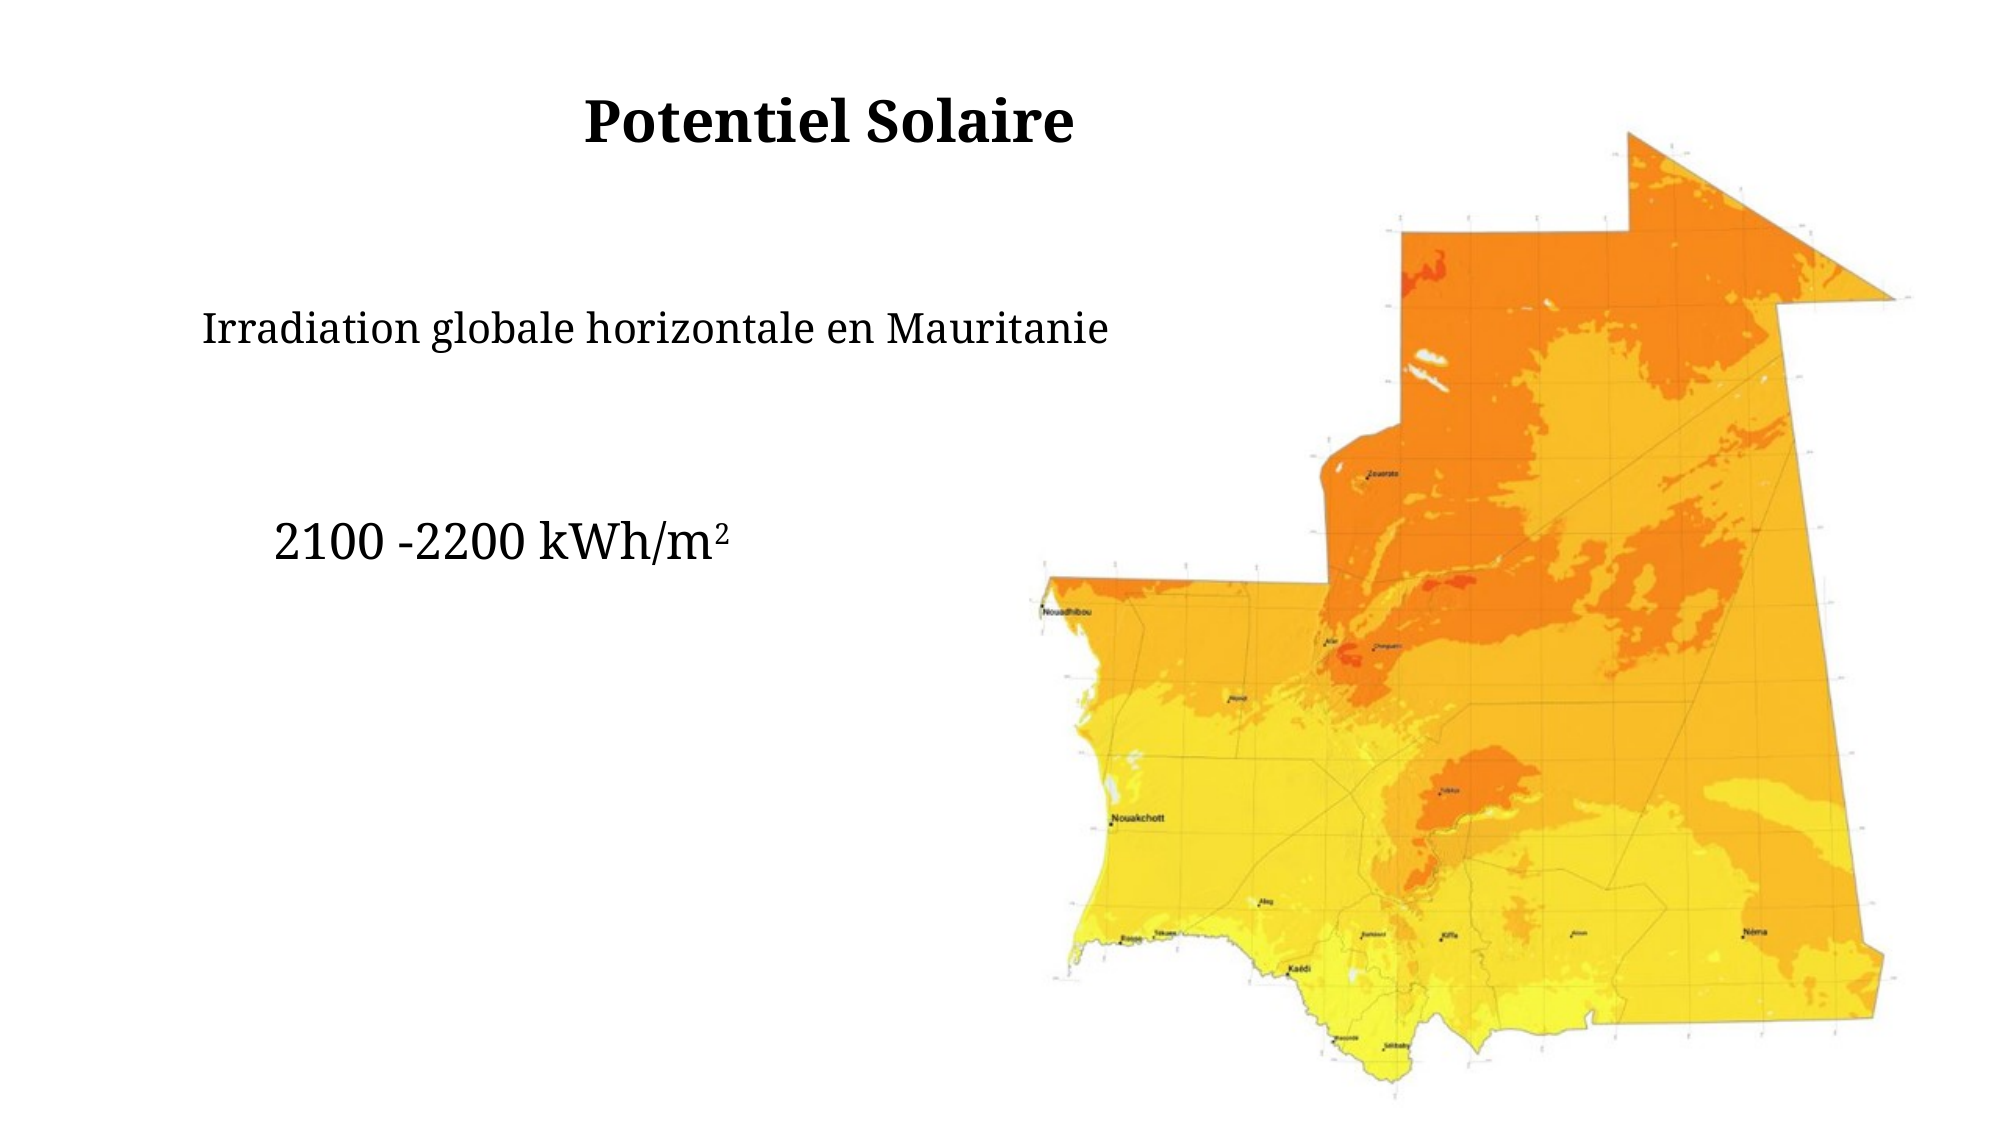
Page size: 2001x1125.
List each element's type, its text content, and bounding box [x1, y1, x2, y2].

text_box 2100 -2200 kWh/m2 [258, 467, 884, 619]
text_box Potentiel Solaire [569, 80, 1156, 168]
picture [992, 111, 1916, 1108]
title Irradiation globale horizontale en Mauritanie [48, 273, 992, 387]
